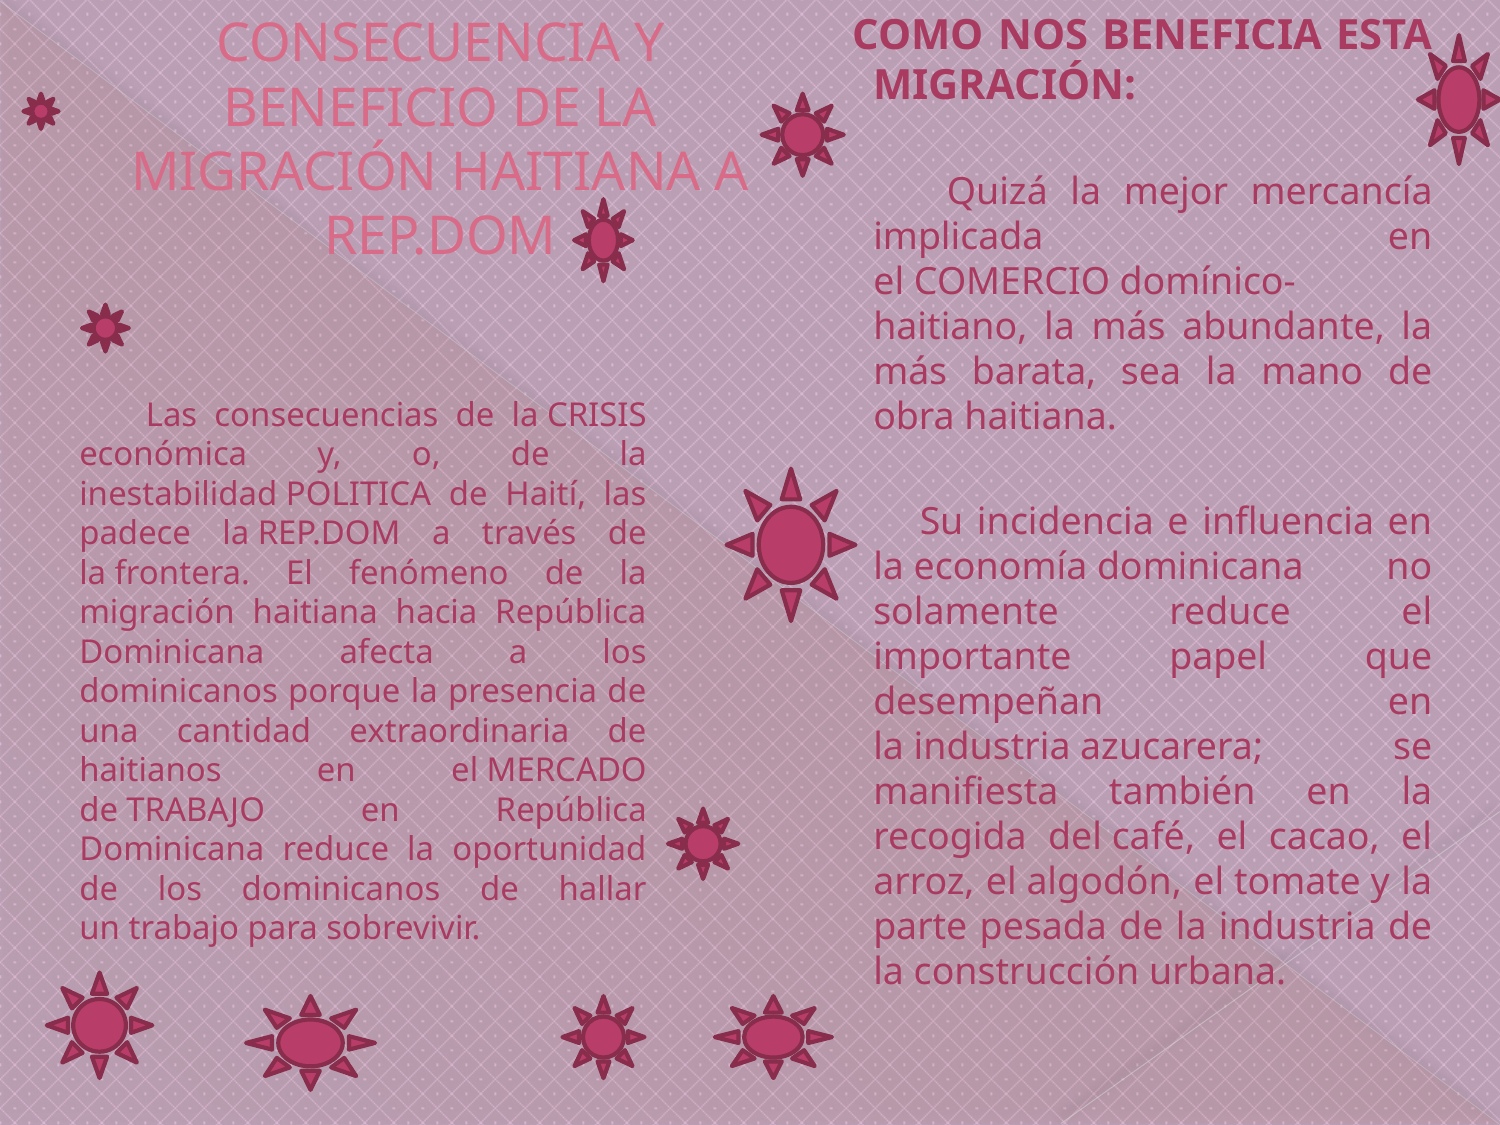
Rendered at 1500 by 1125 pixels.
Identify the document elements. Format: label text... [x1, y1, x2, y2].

text_box [743, 504, 839, 601]
text_box [21, 91, 61, 131]
text_box [779, 466, 803, 502]
text_box [779, 588, 803, 624]
text_box [809, 489, 839, 523]
text_box [1451, 135, 1467, 167]
text_box [743, 489, 773, 523]
text_box [572, 197, 635, 284]
text_box [263, 993, 358, 1092]
text_box [44, 970, 155, 1081]
text_box [730, 993, 817, 1081]
text_box [759, 91, 846, 178]
text_box [346, 1034, 378, 1052]
text_box [712, 1029, 741, 1046]
text_box [806, 1029, 835, 1046]
text_box [724, 531, 755, 558]
text_box [243, 1034, 275, 1052]
text_box [665, 806, 741, 882]
text_box [1451, 33, 1467, 64]
list COMO NOS BENEFICIA ESTA MIGRACIÓN: Quizá la mejor mercancía implicada en el COMERCIO domínico-haitiano, la más abundante, la más barata, sea la mano de obra haitiana. Su incidencia e influencia en la economía dominicana no solamente reduce el importante papel que desempeñan en la industria azucarera; se manifiesta también en la recogida del café, el cacao, el arroz, el algodón, el tomate y la parte pesada de la industria de la construcción urbana. [785, 0, 1448, 1090]
title CONSECUENCIA Y BENEFICIO DE LA MIGRACIÓN HAITIANA A REP.DOM [0, 0, 785, 274]
text_box [79, 302, 131, 354]
list Las consecuencias de la CRISIS económica y, o, de la inestabilidad POLITICA de Haití, las padece la REP.DOM a través de la frontera. El fenómeno de la migración haitiana hacia República Dominicana afecta a los dominicanos porque la presencia de una cantidad extraordinaria de haitianos en el MERCADO de TRABAJO en República Dominicana reduce la oportunidad de los dominicanos de hallar un trabajo para sobrevivir. [0, 339, 663, 1014]
text_box [827, 531, 858, 558]
text_box [1415, 52, 1500, 147]
text_box [560, 993, 647, 1081]
